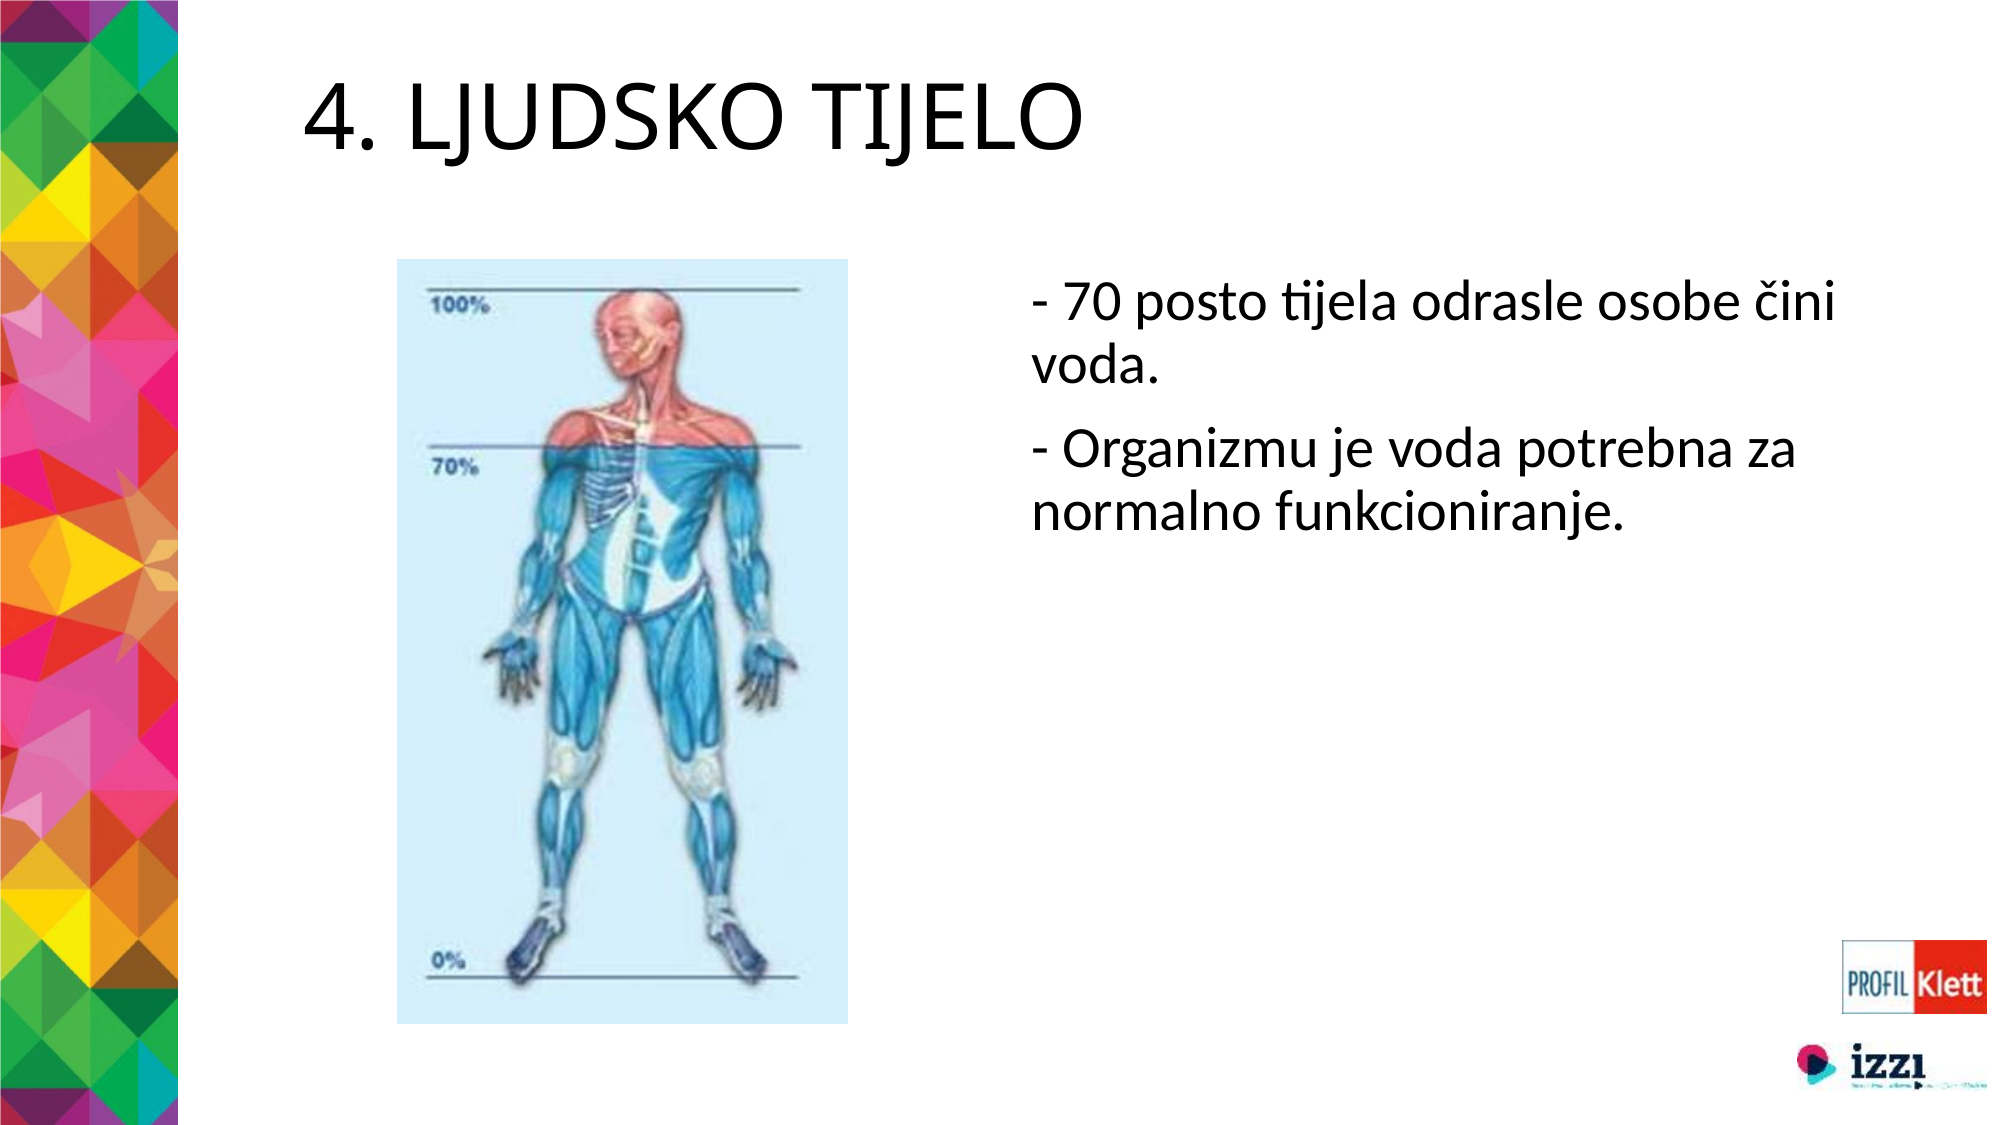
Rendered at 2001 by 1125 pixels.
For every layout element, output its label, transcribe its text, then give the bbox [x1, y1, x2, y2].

picture [1842, 940, 1987, 1014]
list - 70 posto tijela odrasle osobe čini voda. - Organizmu je voda potrebna za normalno funkcioniranje. [1016, 262, 1900, 1005]
picture [1, 2, 178, 1124]
picture [1797, 1042, 1987, 1091]
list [397, 259, 848, 1024]
title 4. LJUDSKO TIJELO [288, 26, 2000, 214]
